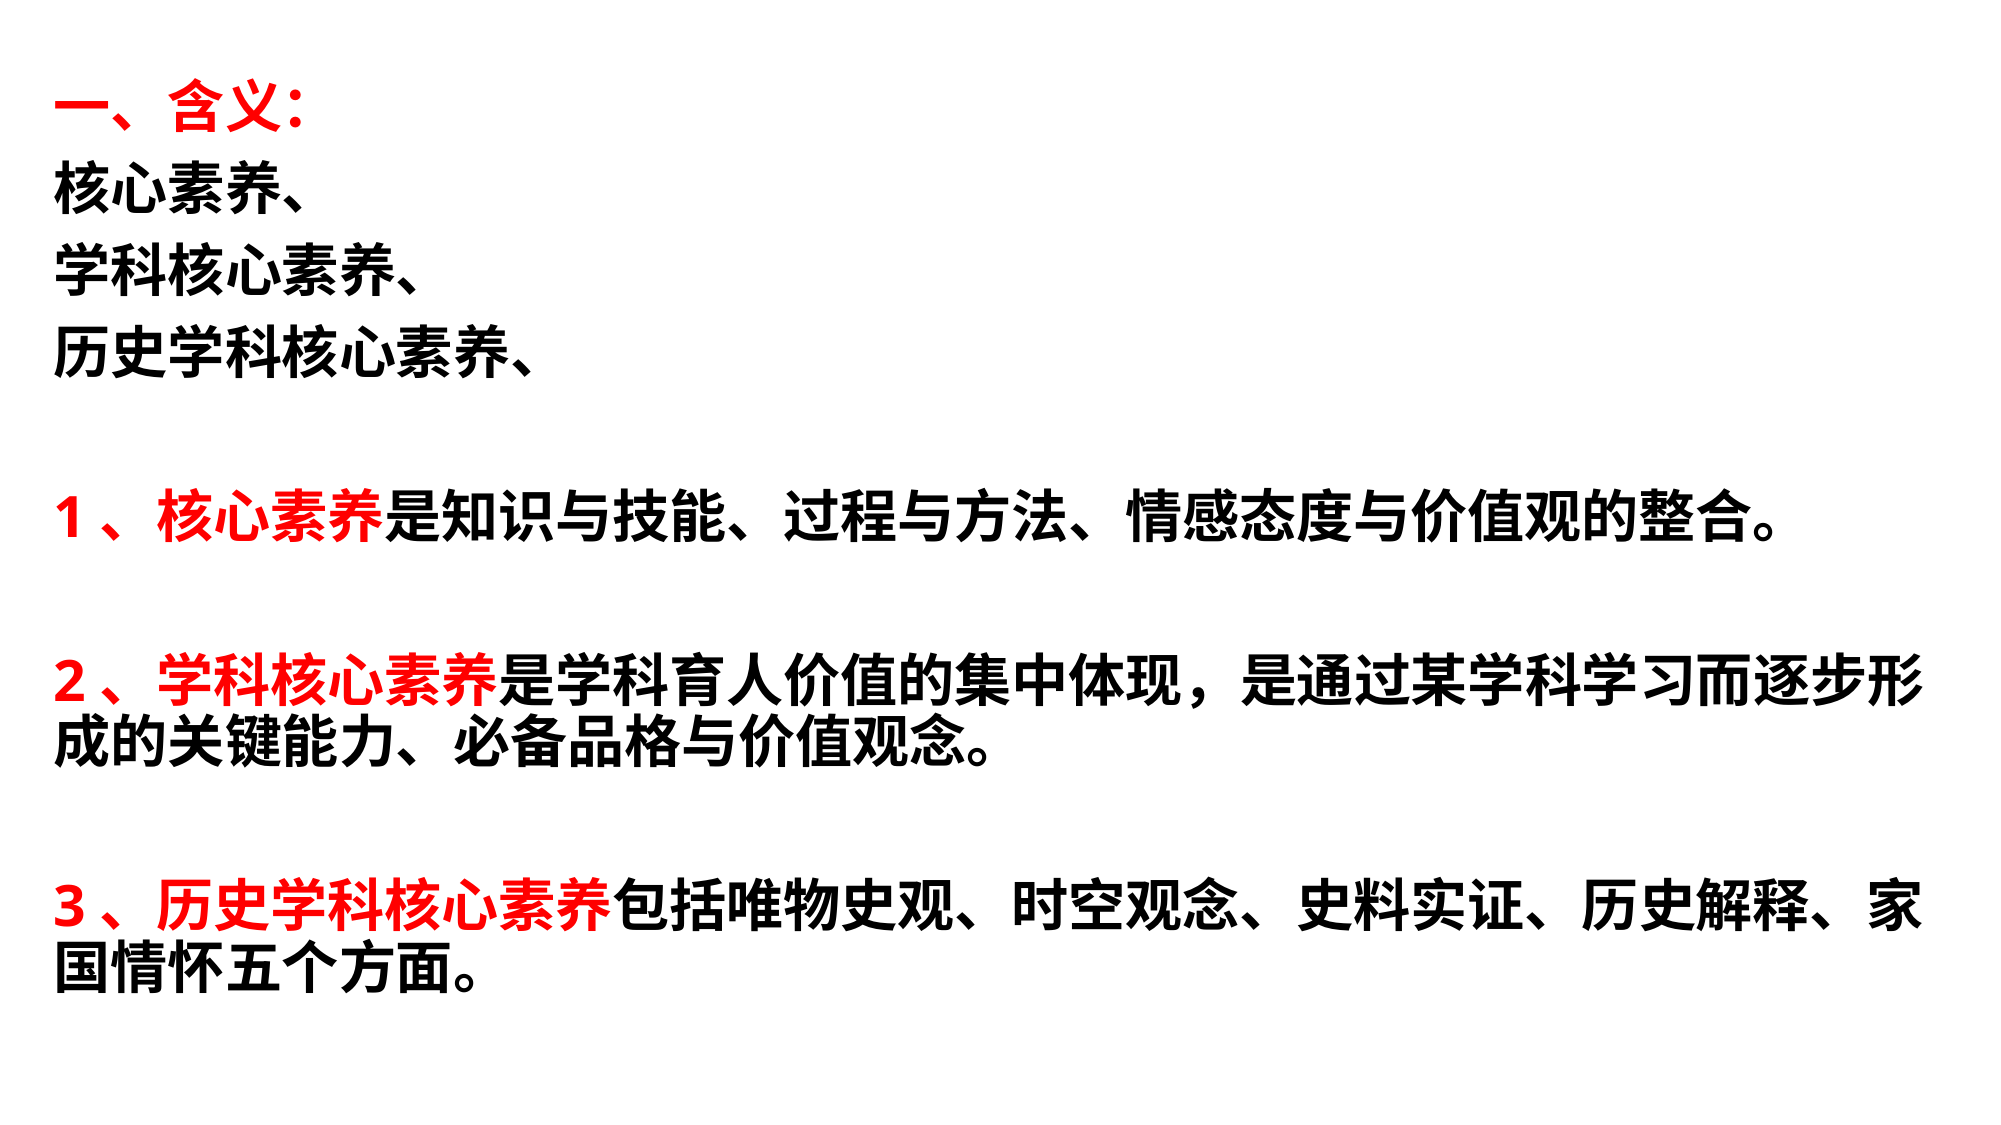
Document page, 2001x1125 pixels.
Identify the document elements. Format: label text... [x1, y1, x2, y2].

list 一、含义： 核心素养、 学科核心素养、 历史学科核心素养、 1、核心素养是知识与技能、过程与方法、情感态度与价值观的整合。 2、学科核心素养是学科育人价值的集中体现，是通过某学科学习而逐步形成的关键能力、必备品格与价值观念。 3、历史学科核心素养包括唯物史观、时空观念、史料实证、历史解释、家国情怀五个方面。 [38, 70, 1941, 1014]
